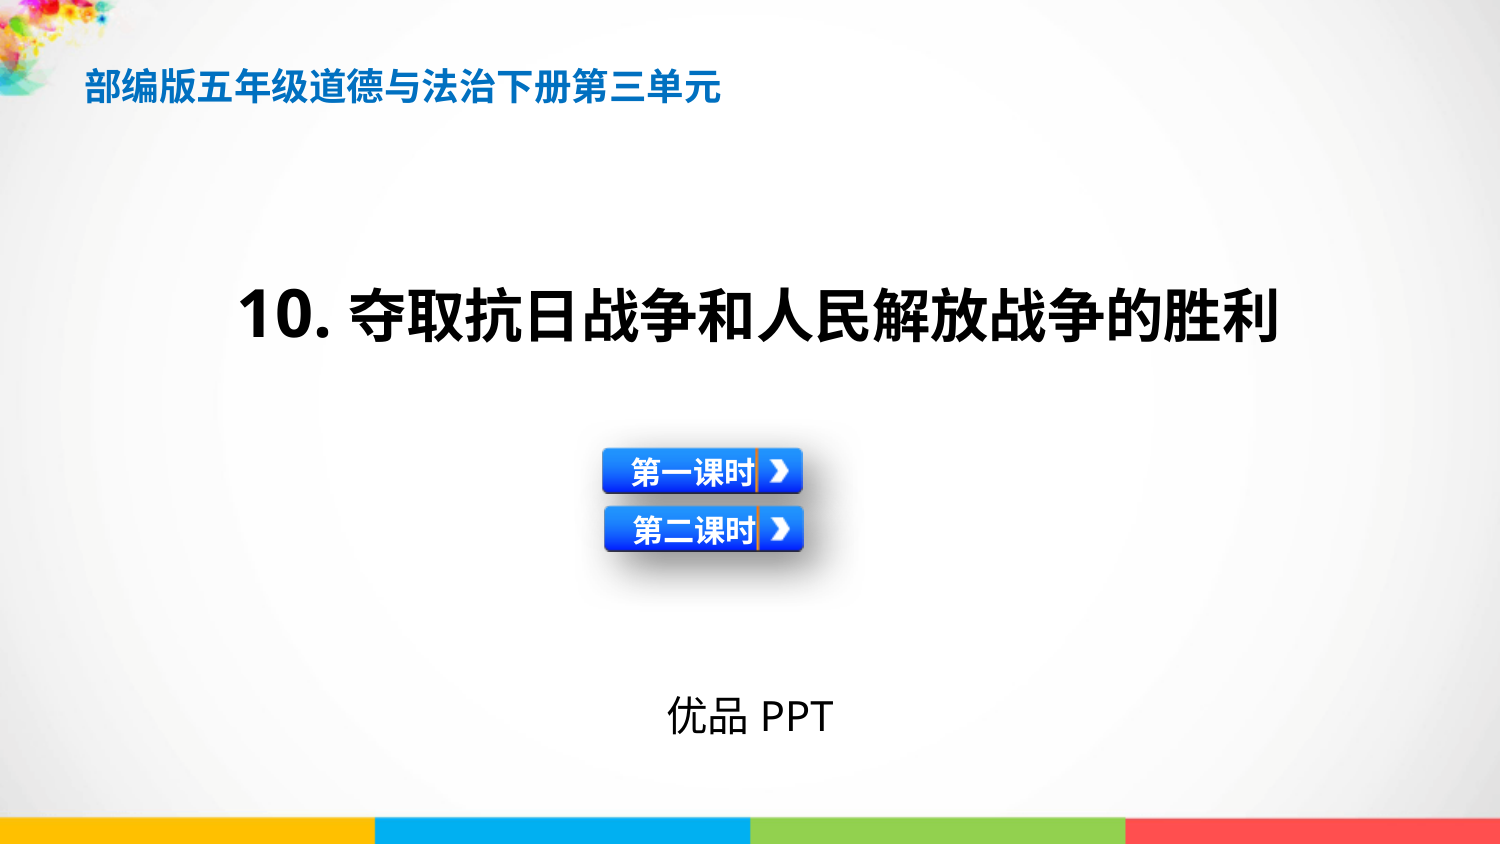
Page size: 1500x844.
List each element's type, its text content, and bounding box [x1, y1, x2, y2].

text_box 10.夺取抗日战争和人民解放战争的胜利 [0, 263, 1500, 359]
picture [0, 748, 1500, 844]
text_box 部编版五年级道德与法治下册第三单元 [73, 57, 1069, 114]
picture [0, 359, 1500, 677]
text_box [602, 503, 804, 558]
picture [0, 0, 1500, 263]
text_box 优品PPT [0, 677, 1500, 748]
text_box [601, 445, 803, 499]
